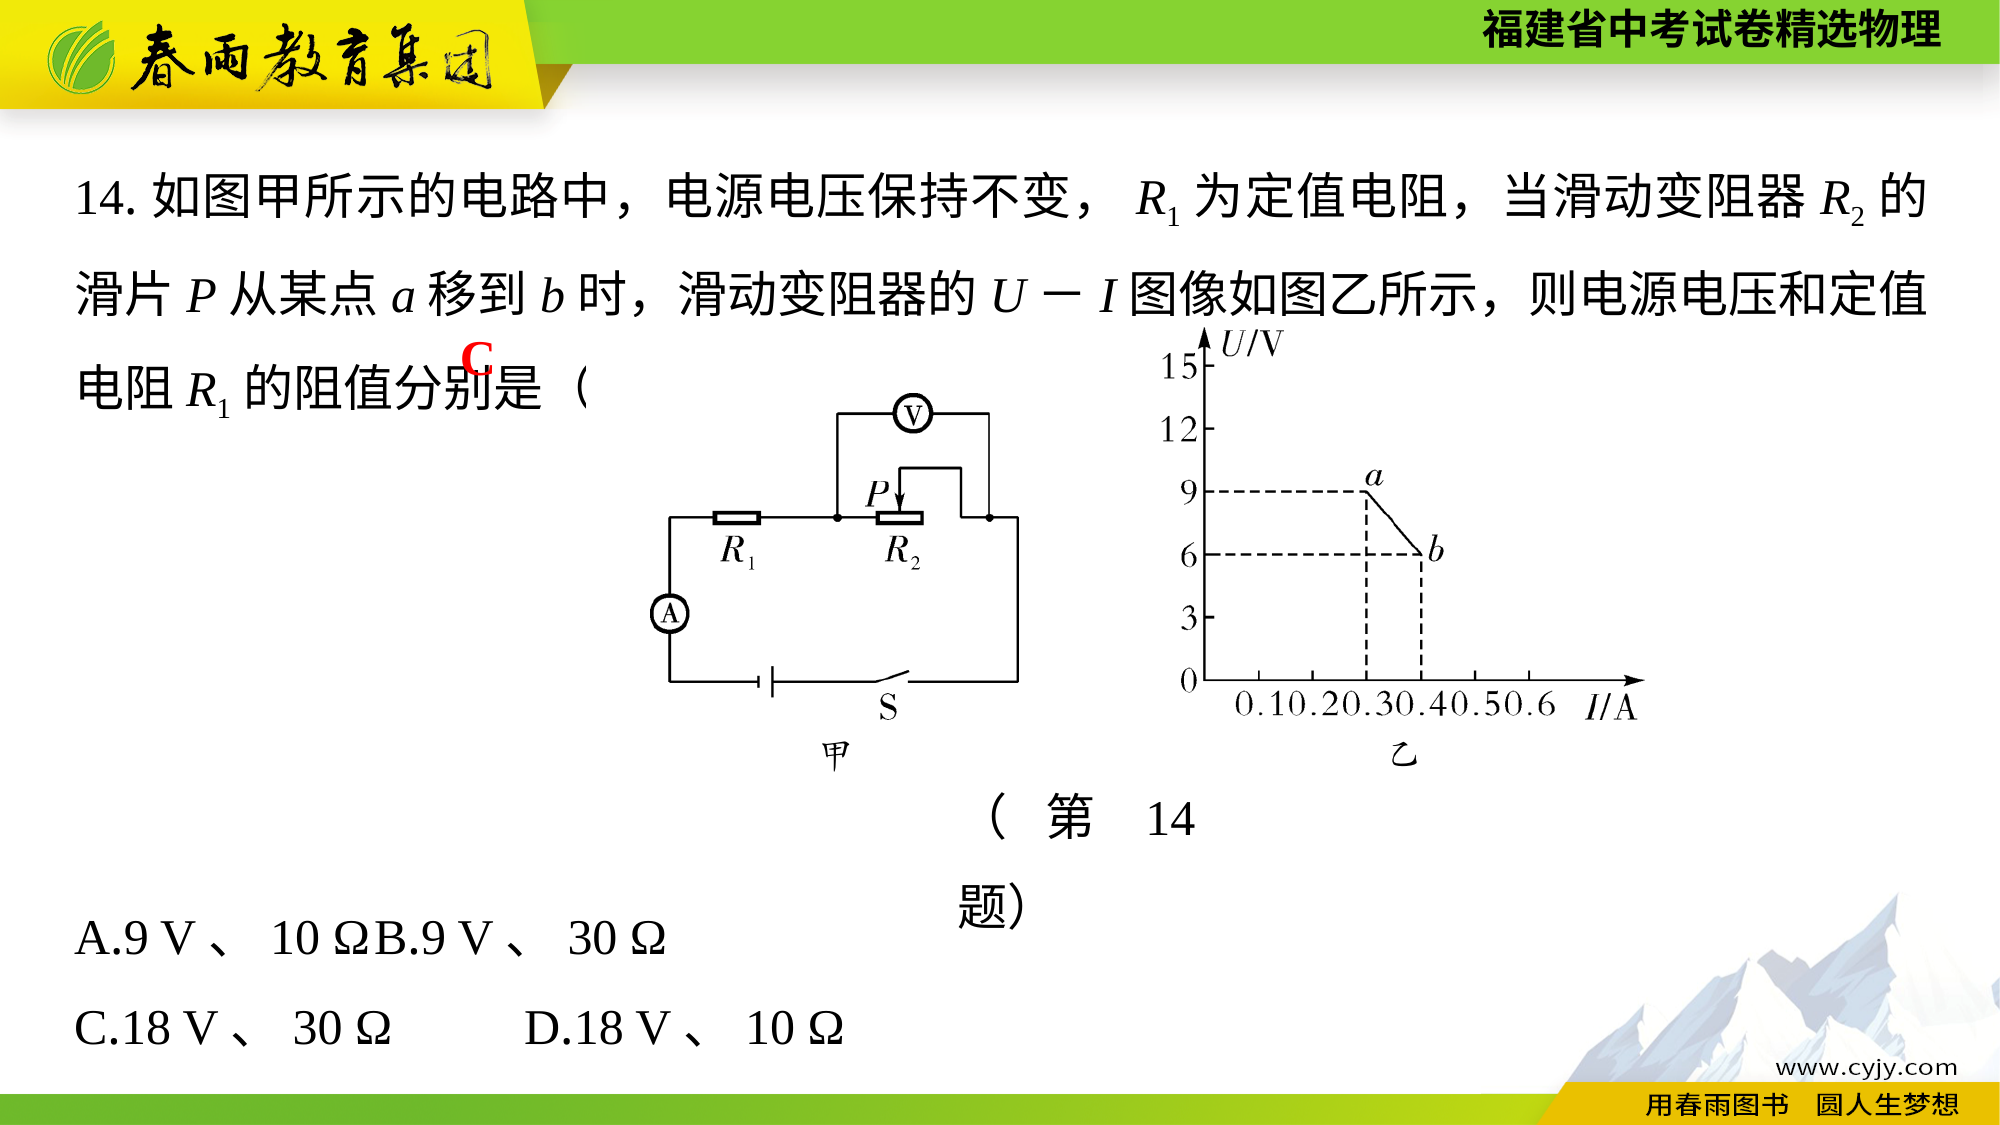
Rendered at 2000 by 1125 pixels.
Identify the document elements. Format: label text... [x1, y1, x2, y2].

text_box （第14题） [942, 787, 1222, 853]
picture [0, 0, 2000, 1125]
list 14.如图甲所示的电路中，电源电压保持不变，R1为定值电阻，当滑动变阻器R2的滑片P从某点a移到b时，滑动变阻器的U－I图像如图乙所示，则电源电压和定值电阻R1的阻值分别是（ ）. A.9 V、10 Ω B.9 V、30 Ω C.18 V、30 Ω D.18 V、10 Ω [59, 122, 1944, 1047]
text_box C [445, 318, 511, 393]
